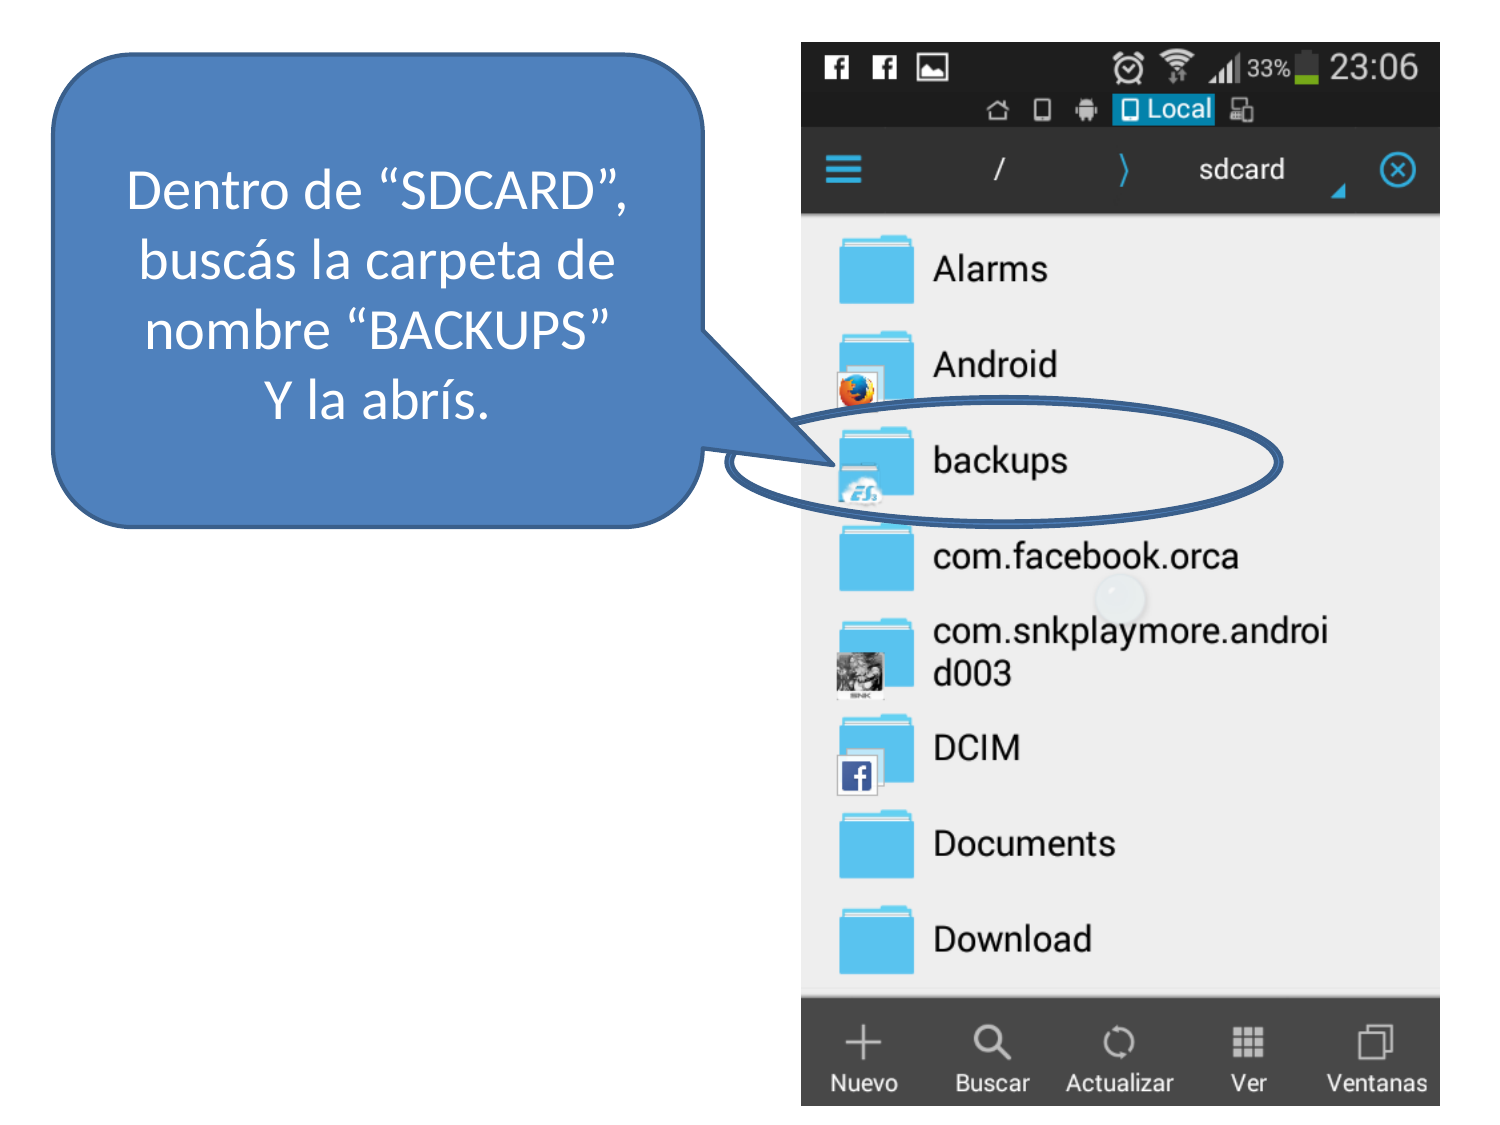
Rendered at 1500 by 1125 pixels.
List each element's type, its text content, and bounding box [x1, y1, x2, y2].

picture [801, 41, 1441, 1106]
text_box Dentro de “SDCARD”, buscás la carpeta de nombre “BACKUPS” Y la abrís. [50, 52, 796, 530]
text_box [724, 454, 796, 508]
